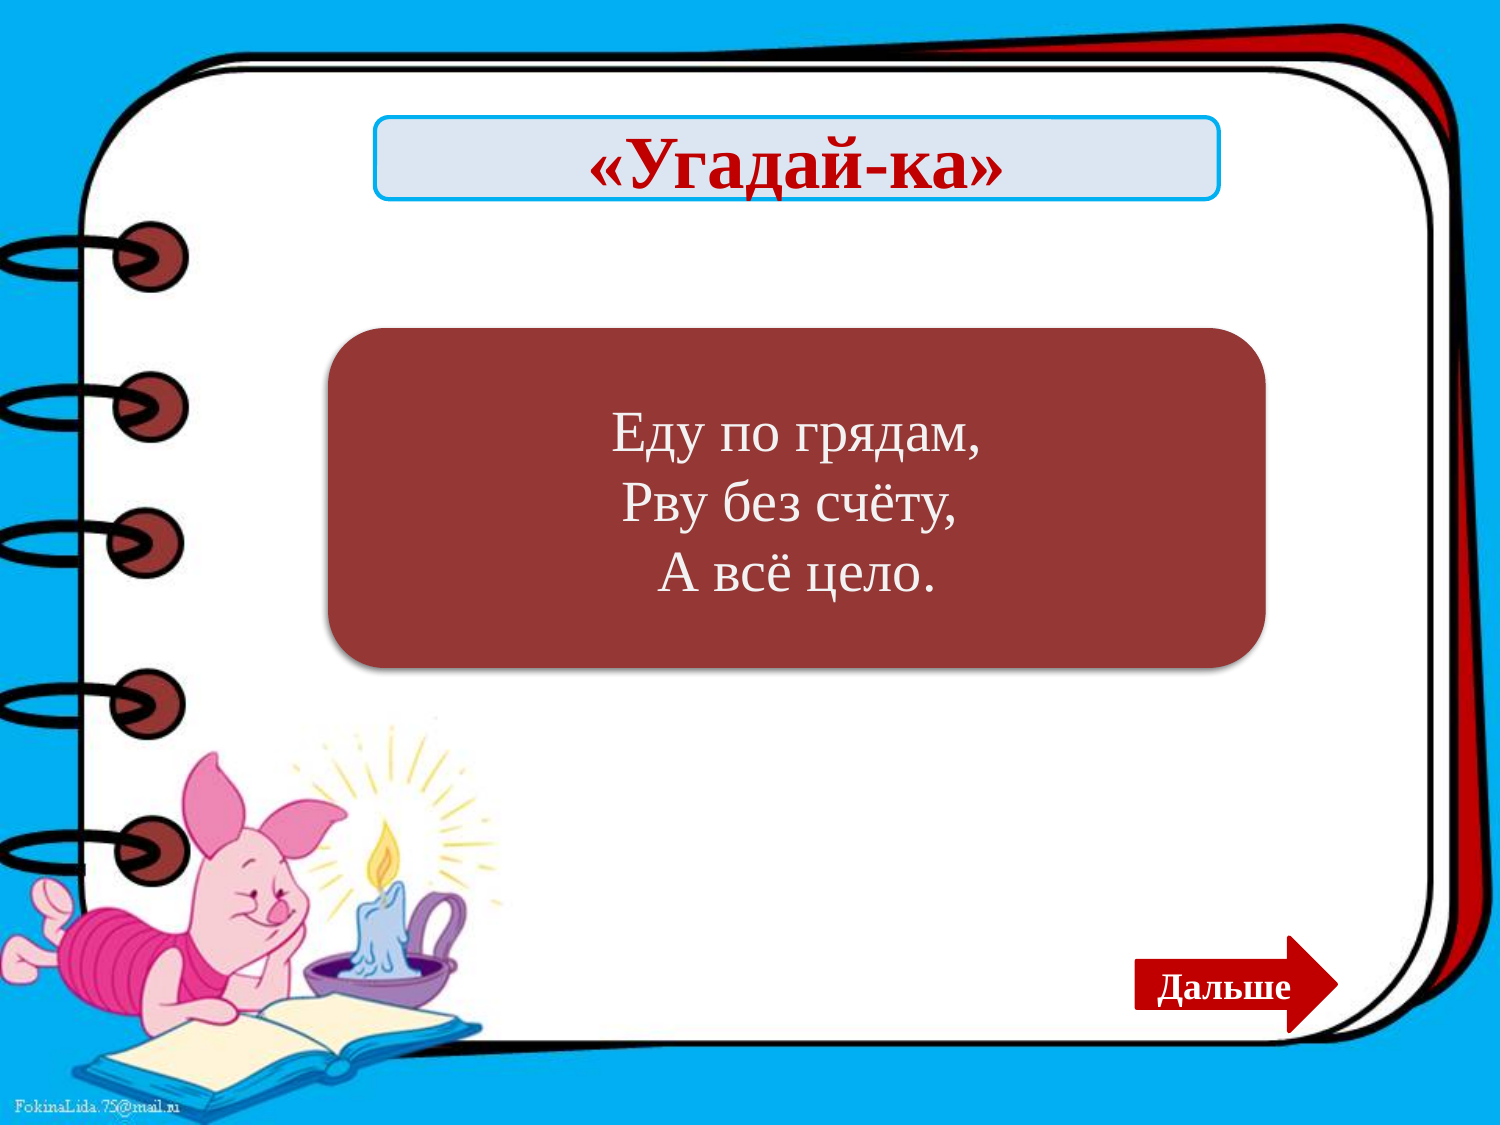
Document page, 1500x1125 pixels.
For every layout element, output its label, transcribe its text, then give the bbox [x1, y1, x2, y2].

picture [0, 23, 1492, 1125]
text_box «Угадай-ка» [372, 115, 1221, 202]
text_box [326, 326, 1268, 671]
text_box Дальше [1134, 935, 1338, 1034]
